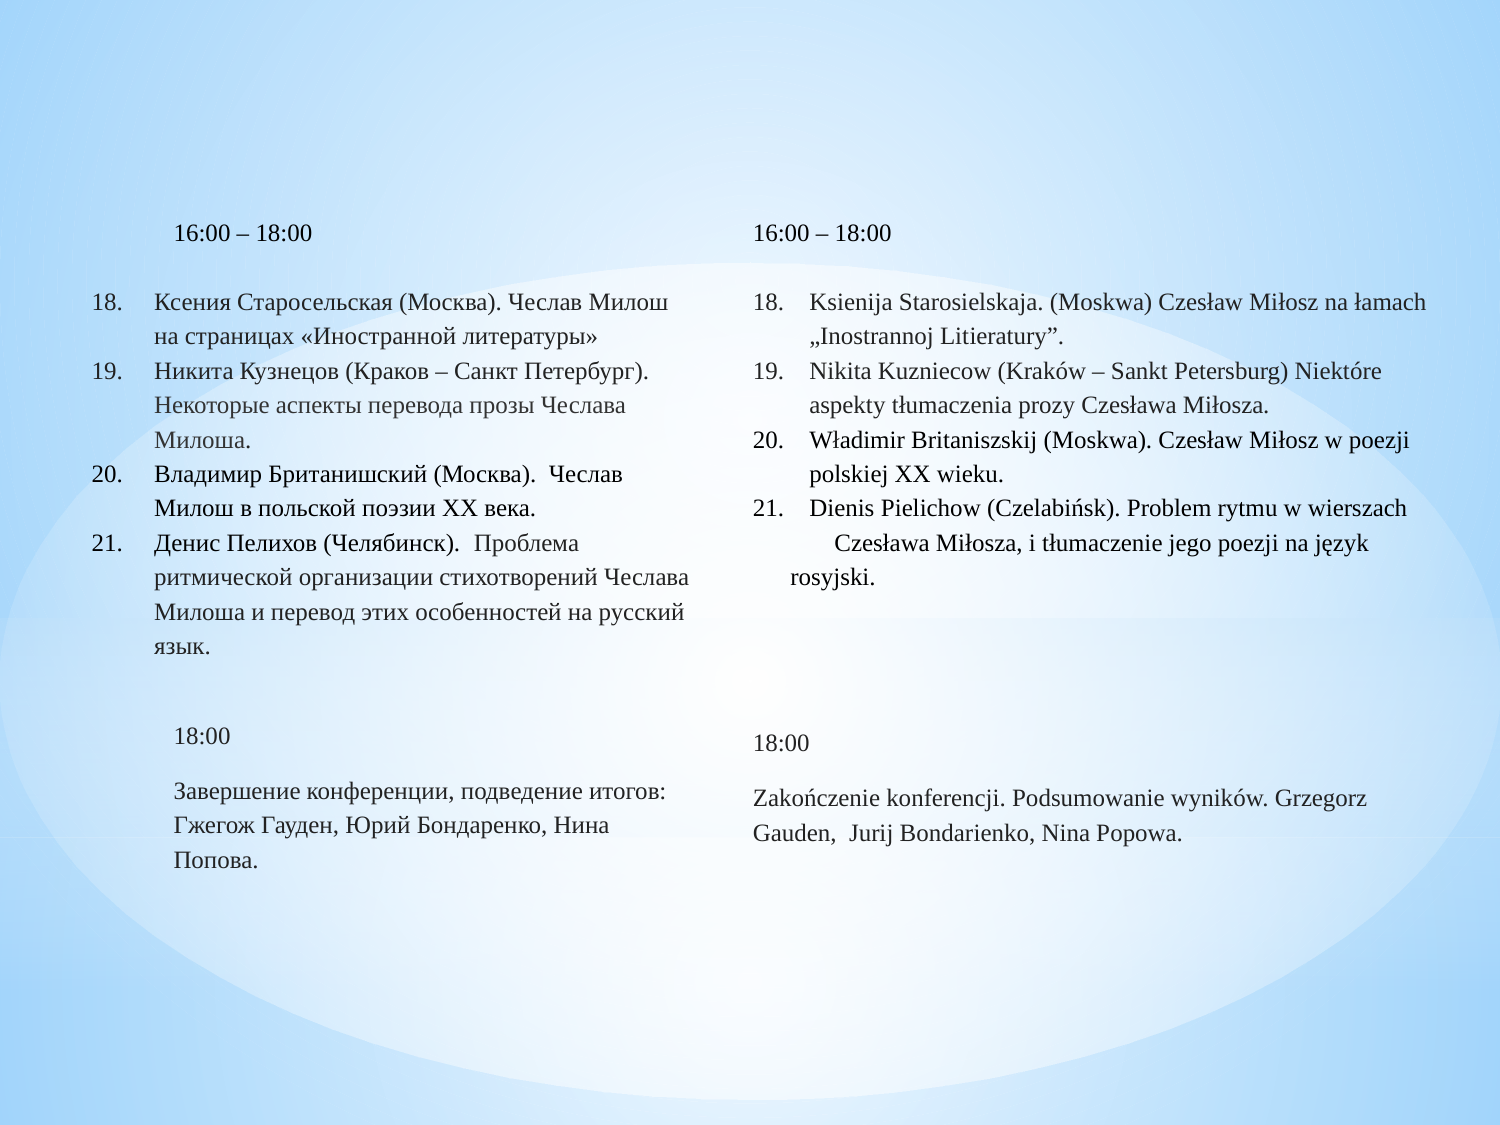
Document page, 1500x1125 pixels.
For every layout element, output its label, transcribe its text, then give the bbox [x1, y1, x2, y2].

text_box 16:00 – 18:00 Ксения Старосельская (Москва). Чеслав Милош на страницах «Иностранной литературы» Никита Кузнецов (Краков – Санкт Петербург). Некоторые аспекты перевода прозы Чеслава Милоша. Владимир Британишский (Москва). Чеслав Милош в польской поэзии ХХ века. Денис Пелихов (Челябинск). Проблема ритмической организации стихотворений Чеслава Милоша и перевод этих особенностей на русский язык. 18:00 Завершение конференции, подведение итогов: Гжегож Гауден, Юрий Бондаренко, Нина Попова. [76, 204, 715, 881]
text_box 16:00 – 18:00 Ksienija Starosielskaja. (Moskwa) Czesław Miłosz na łamach „Inostrannoj Litieratury”. Nikita Kuzniecow (Kraków – Sankt Petersburg) Niektóre aspekty tłumaczenia prozy Czesława Miłosza. Władimir Britaniszskij (Moskwa). Czesław Miłosz w poezji polskiej XX wieku. Dienis Pielichow (Czelabińsk). Problem rytmu w wierszach Czesława Miłosza, i tłumaczenie jego poezji na język rosyjski. 18:00 Zakończenie konferencji. Podsumowanie wyników. Grzegorz Gauden, Jurij Bondarienko, Nina Popowa. [738, 204, 1471, 854]
